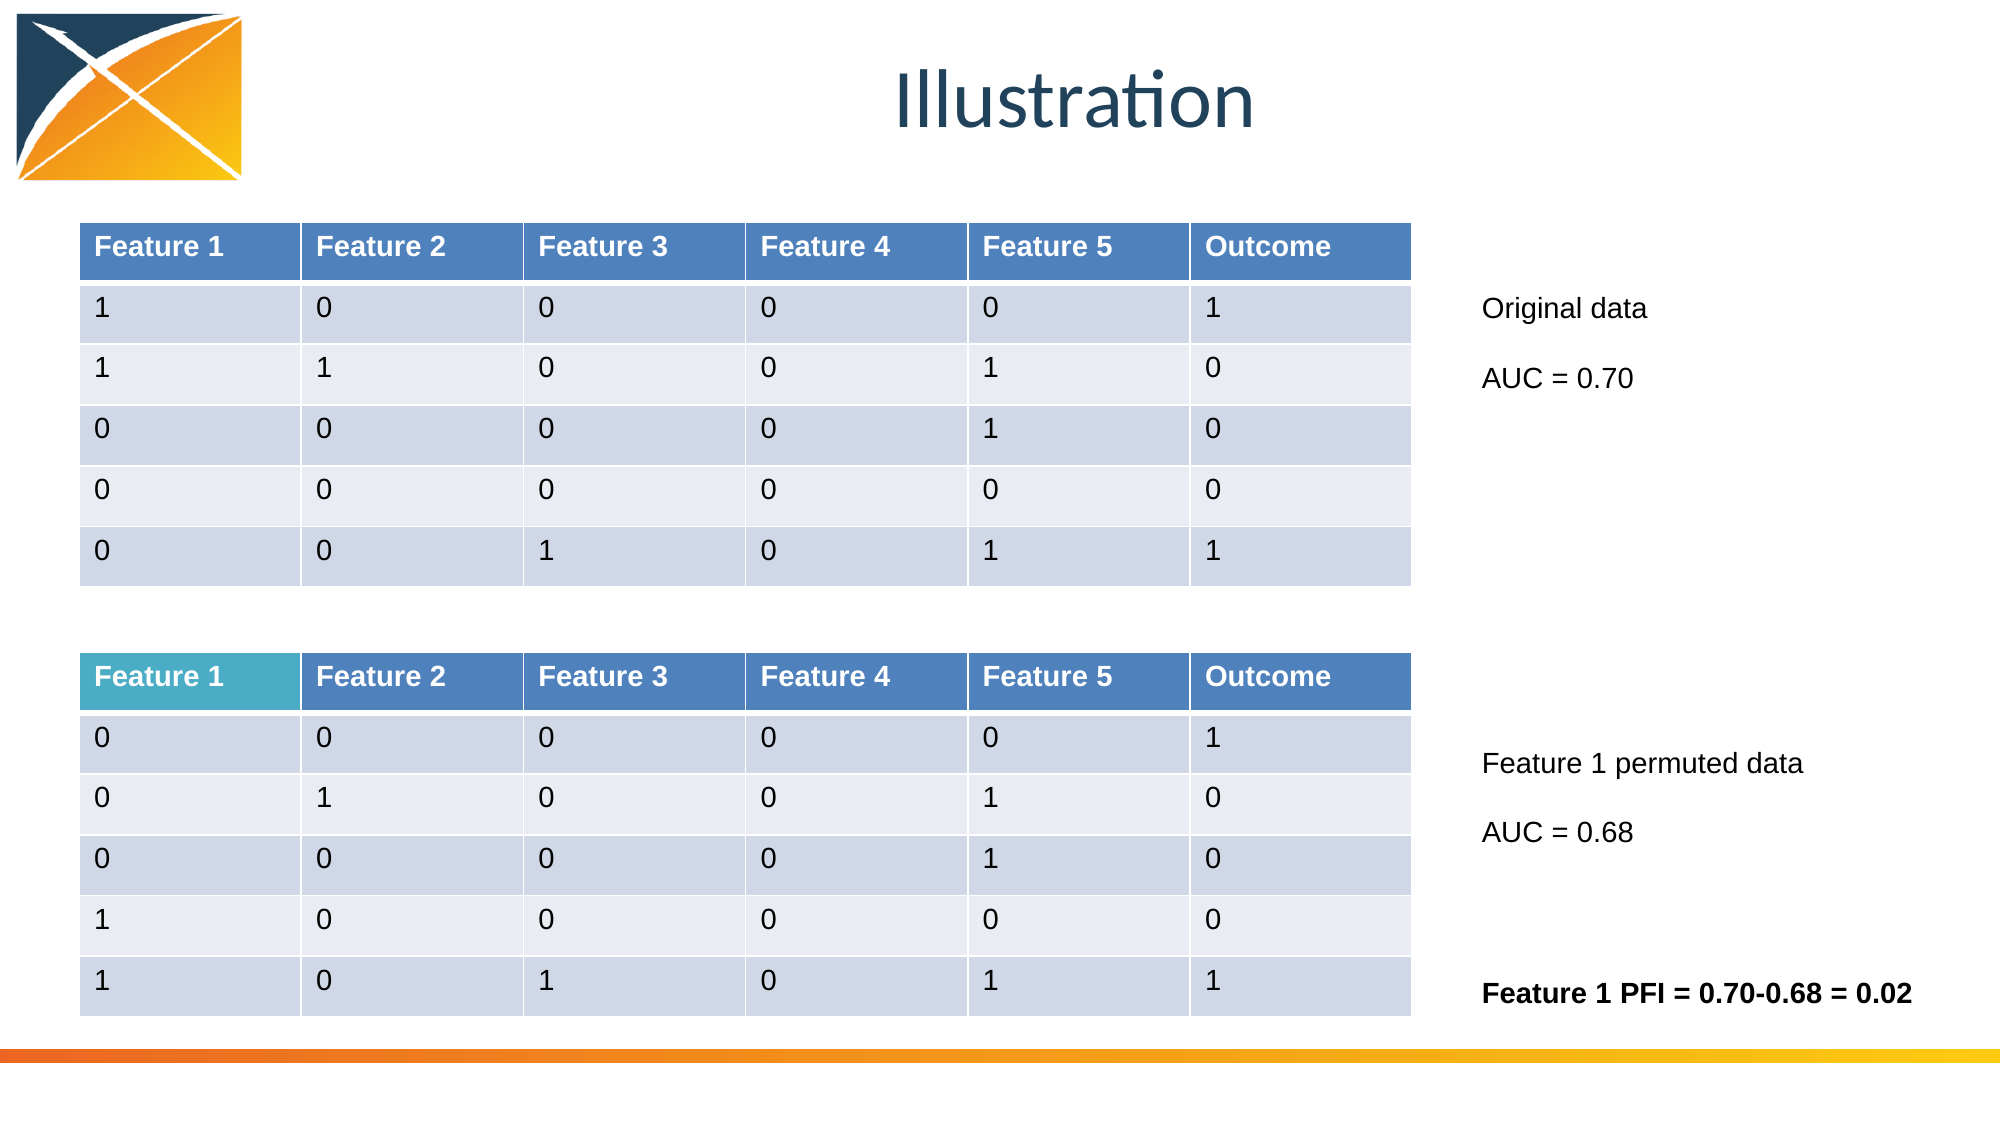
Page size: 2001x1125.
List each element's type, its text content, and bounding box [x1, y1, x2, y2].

table_header Feature 5 [969, 223, 1189, 280]
table_cell 0 [80, 406, 300, 465]
table_cell 0 [746, 716, 967, 773]
table_cell 1 [80, 345, 300, 404]
table_cell 0 [302, 406, 523, 465]
table_cell 0 [302, 896, 523, 955]
picture [0, 0, 274, 200]
table_cell 0 [969, 896, 1189, 955]
table_cell 0 [302, 527, 523, 586]
table_cell 0 [302, 836, 523, 895]
table_header Feature 4 [746, 653, 967, 710]
table_cell 0 [1191, 345, 1411, 404]
table_header Feature 4 [746, 223, 967, 280]
table_cell 1 [80, 957, 300, 1016]
table_cell 0 [1191, 775, 1411, 834]
table_cell 1 [969, 527, 1189, 586]
table_cell 0 [524, 345, 745, 404]
table_cell 1 [80, 286, 300, 343]
table_cell 0 [80, 836, 300, 895]
table_cell 0 [302, 286, 523, 343]
table_cell 0 [746, 286, 967, 343]
table_cell 1 [524, 527, 745, 586]
table_header Outcome [1191, 223, 1411, 280]
table_cell 1 [1191, 527, 1411, 586]
table_cell 0 [80, 775, 300, 834]
table_header Feature 1 [80, 653, 300, 710]
table_cell 0 [1191, 467, 1411, 526]
table_cell 0 [969, 286, 1189, 343]
table_cell 0 [80, 527, 300, 586]
table_cell 1 [1191, 286, 1411, 343]
table_cell 0 [524, 286, 745, 343]
table_cell 0 [746, 775, 967, 834]
table_header Feature 3 [524, 223, 745, 280]
table_cell 0 [969, 467, 1189, 526]
table_cell 0 [524, 836, 745, 895]
table_cell 1 [969, 406, 1189, 465]
table_cell 0 [524, 716, 745, 773]
table_cell 0 [524, 467, 745, 526]
table_cell 1 [302, 775, 523, 834]
table_cell 0 [746, 896, 967, 955]
table_cell 0 [746, 467, 967, 526]
table_cell 1 [1191, 716, 1411, 773]
table_header Feature 2 [302, 653, 523, 710]
table_cell 1 [969, 836, 1189, 895]
table_cell 0 [746, 345, 967, 404]
table_cell 1 [524, 957, 745, 1016]
table_cell 1 [969, 345, 1189, 404]
table_cell 1 [969, 775, 1189, 834]
table_cell 0 [746, 836, 967, 895]
table_cell 0 [1191, 896, 1411, 955]
table_cell 0 [1191, 836, 1411, 895]
table_cell 0 [746, 957, 967, 1016]
table_header Feature 1 [80, 223, 300, 280]
table_cell 0 [524, 896, 745, 955]
table_header Feature 5 [969, 653, 1189, 710]
title Illustration [249, 24, 1900, 163]
table_cell 0 [302, 716, 523, 773]
text_box Feature 1 permuted data AUC = 0.68 [1467, 736, 1883, 857]
table_cell 0 [1191, 406, 1411, 465]
text_box Original data AUC = 0.70 [1467, 281, 1883, 402]
table_cell 0 [302, 957, 523, 1016]
table_cell 0 [746, 406, 967, 465]
table_header Outcome [1191, 653, 1411, 710]
table_cell 0 [524, 406, 745, 465]
table_cell 0 [80, 467, 300, 526]
table_cell 1 [969, 957, 1189, 1016]
table_cell 0 [80, 716, 300, 773]
table_cell 0 [302, 467, 523, 526]
table_cell 0 [969, 716, 1189, 773]
text_box Feature 1 PFI = 0.70-0.68 = 0.02 [1467, 966, 1953, 1017]
table_cell 1 [1191, 957, 1411, 1016]
table_header Feature 3 [524, 653, 745, 710]
table_header Feature 2 [302, 223, 523, 280]
table_cell 1 [80, 896, 300, 955]
table_cell 1 [302, 345, 523, 404]
table_cell 0 [524, 775, 745, 834]
table_cell 0 [746, 527, 967, 586]
